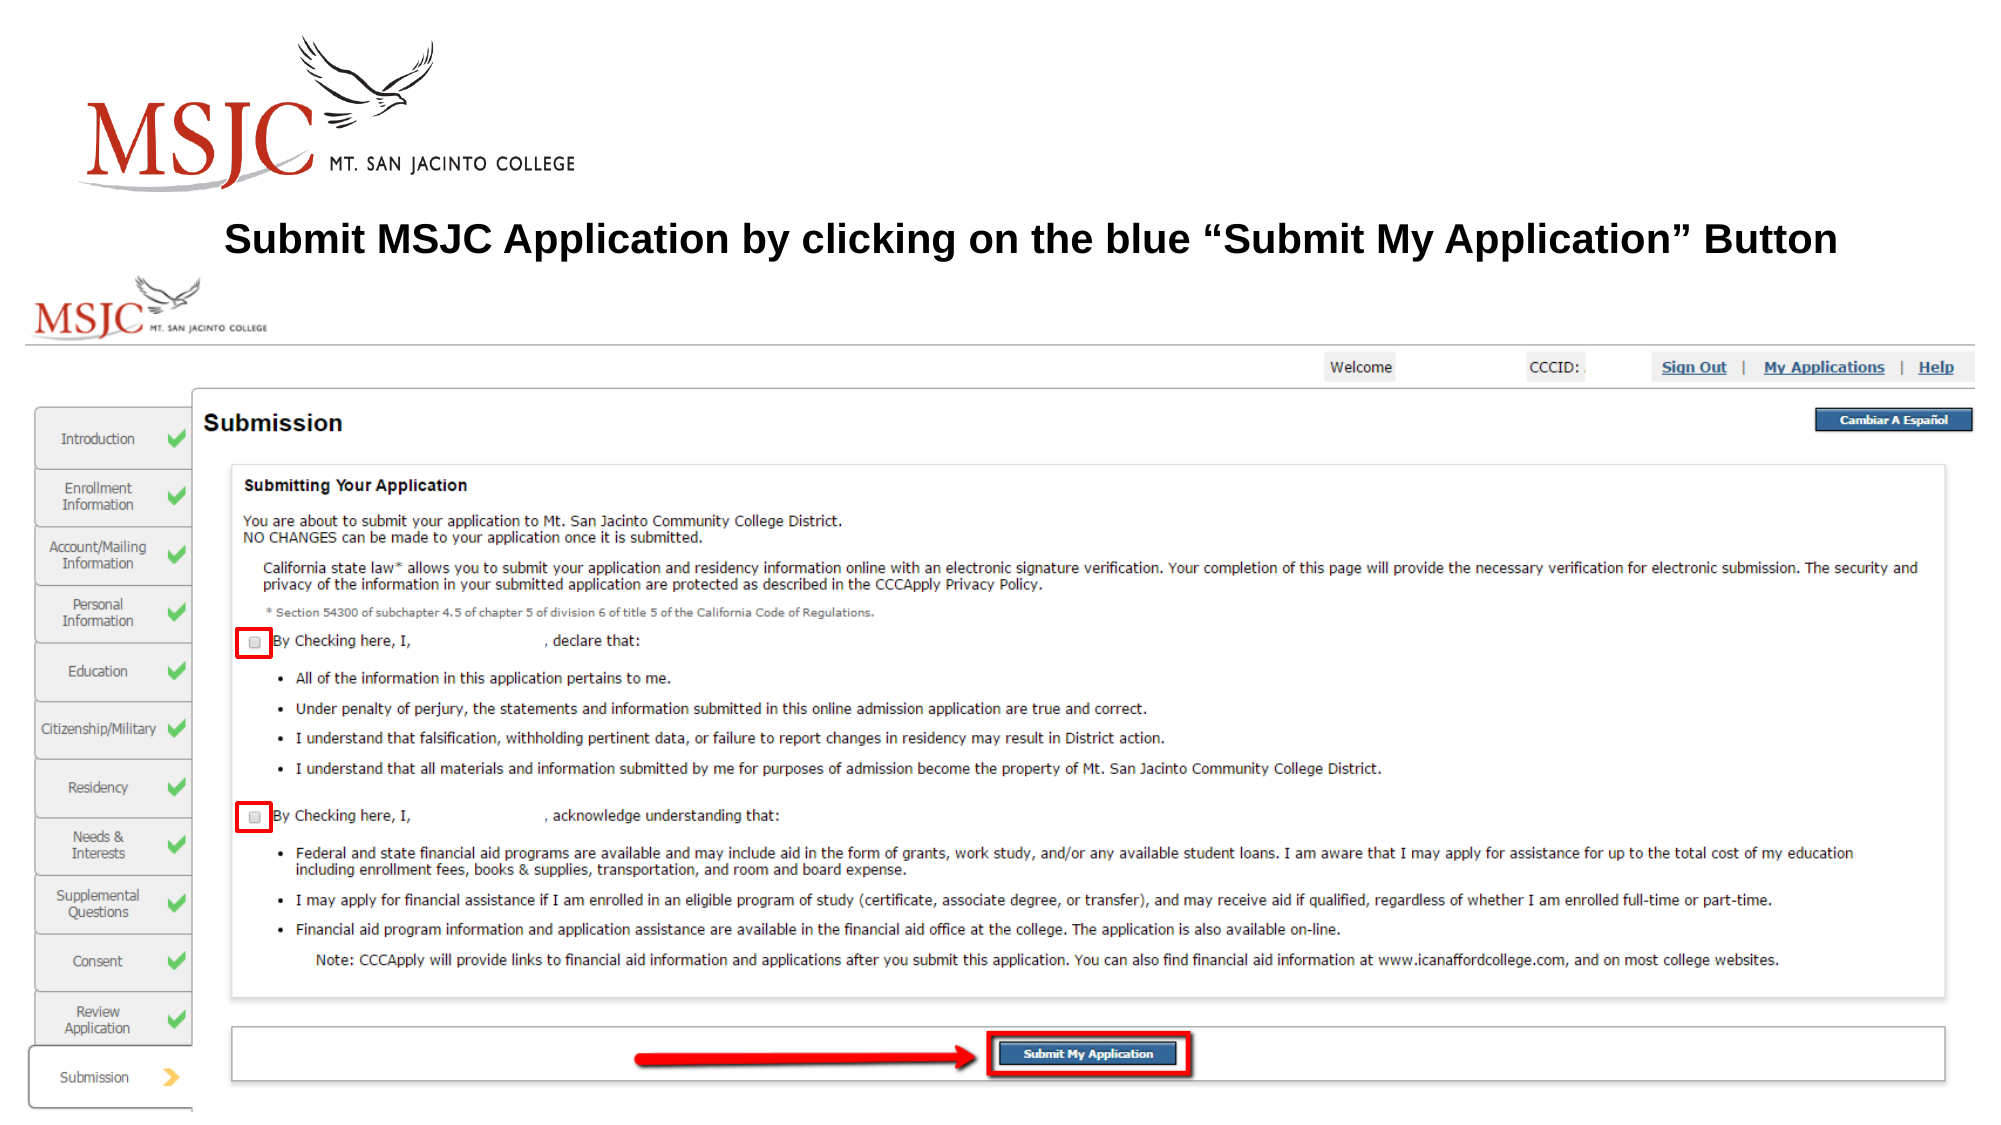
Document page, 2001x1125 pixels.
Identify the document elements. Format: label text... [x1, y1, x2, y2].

title Submit MSJC Application by clicking on the blue “Submit My Application” Button [169, 203, 1894, 274]
picture [25, 274, 1975, 1112]
picture [77, 35, 576, 192]
